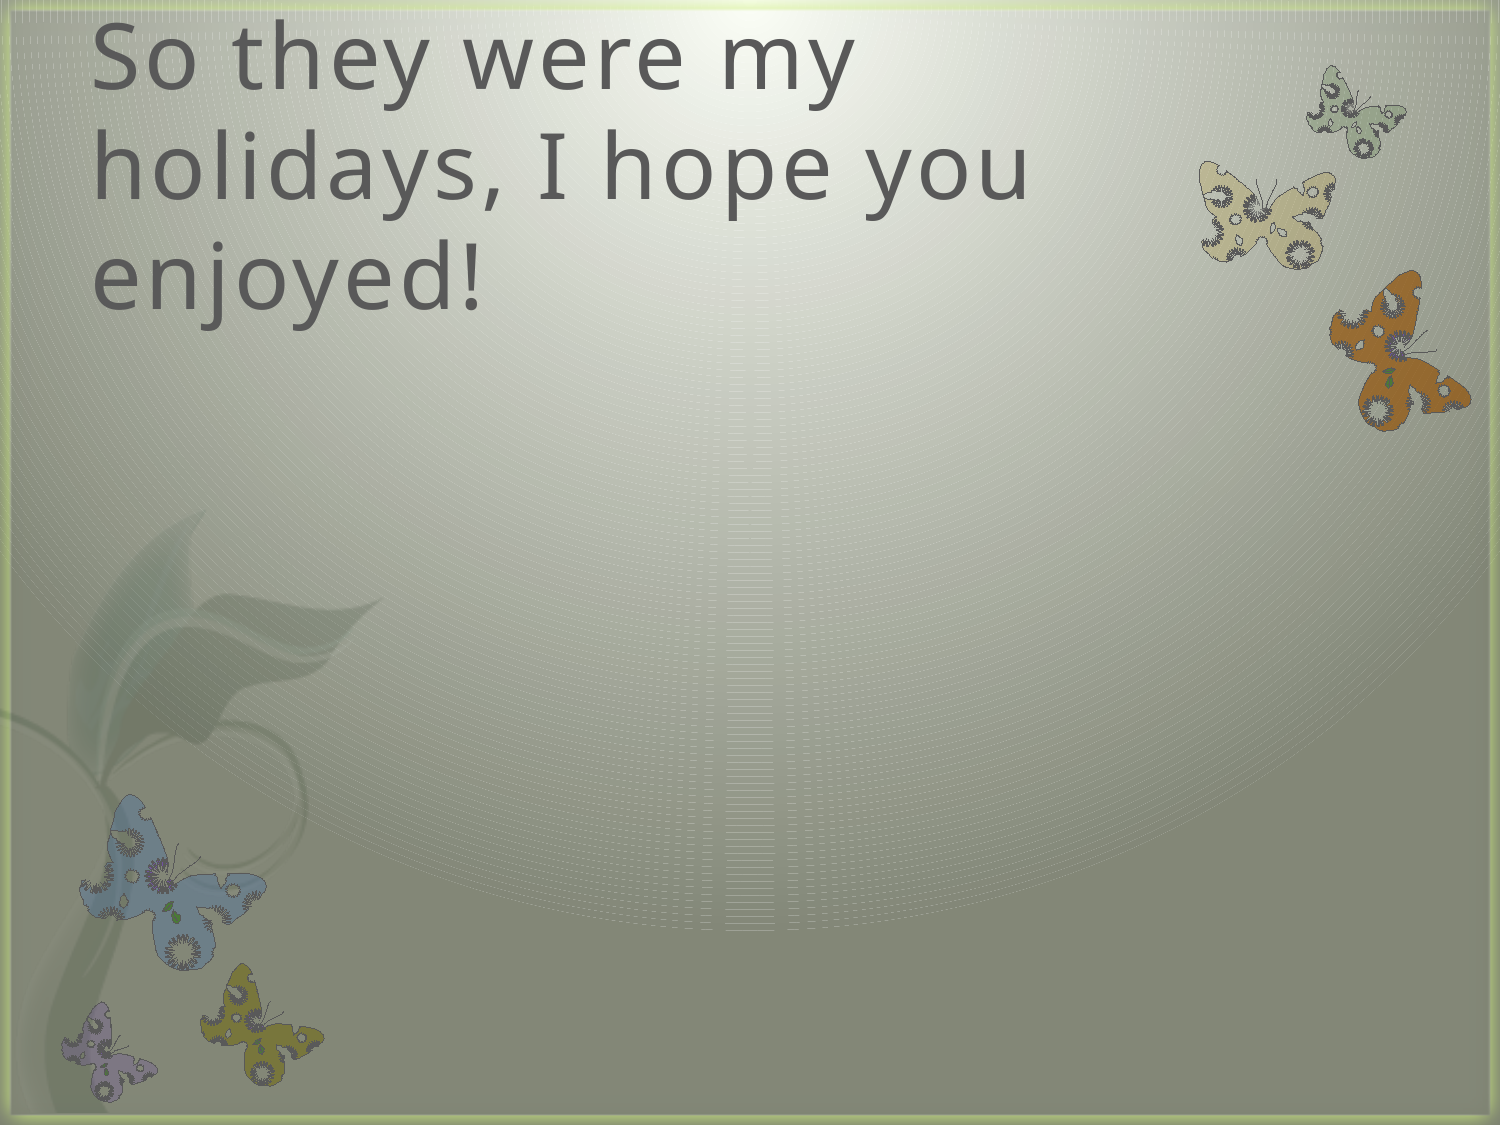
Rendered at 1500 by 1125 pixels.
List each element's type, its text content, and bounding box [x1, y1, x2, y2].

picture [0, 474, 402, 1113]
title So they were my holidays, I hope you enjoyed! [75, 24, 1200, 300]
